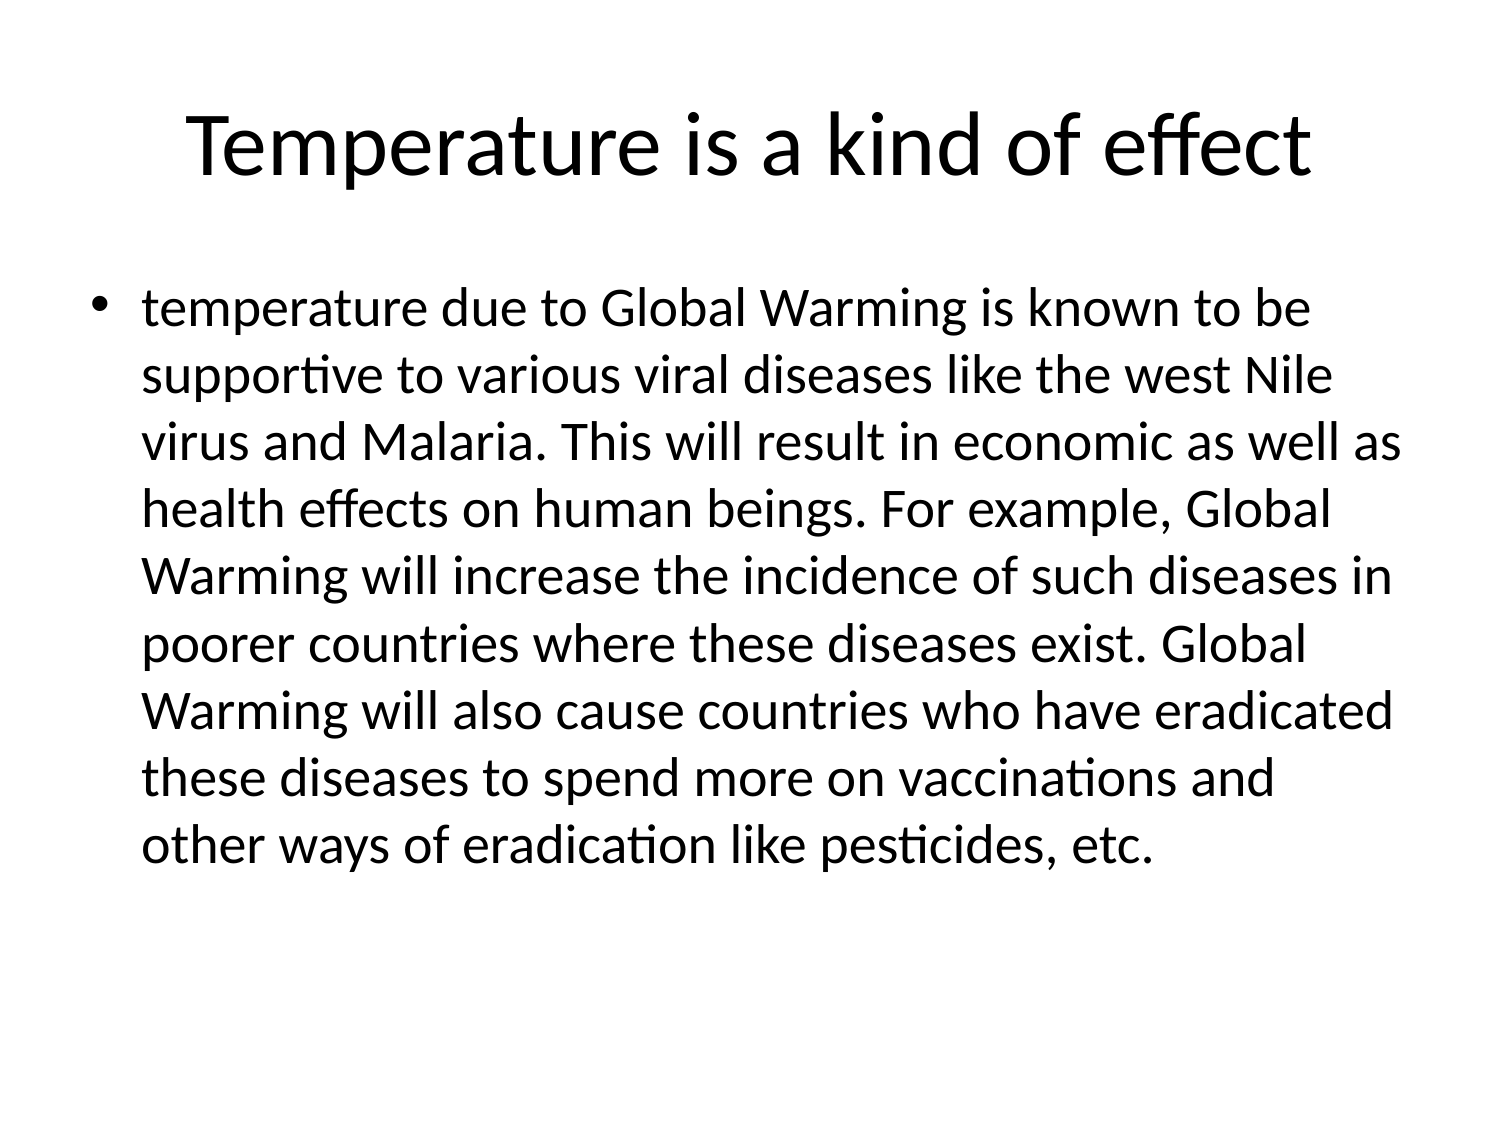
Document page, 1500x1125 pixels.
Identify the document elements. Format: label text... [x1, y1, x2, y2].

title Temperature is a kind of effect [75, 45, 1425, 233]
list temperature due to Global Warming is known to be supportive to various viral diseases like the west Nile virus and Malaria. This will result in economic as well as health effects on human beings. For example, Global Warming will increase the incidence of such diseases in poorer countries where these diseases exist. Global Warming will also cause countries who have eradicated these diseases to spend more on vaccinations and other ways of eradication like pesticides, etc. [75, 262, 1425, 1005]
